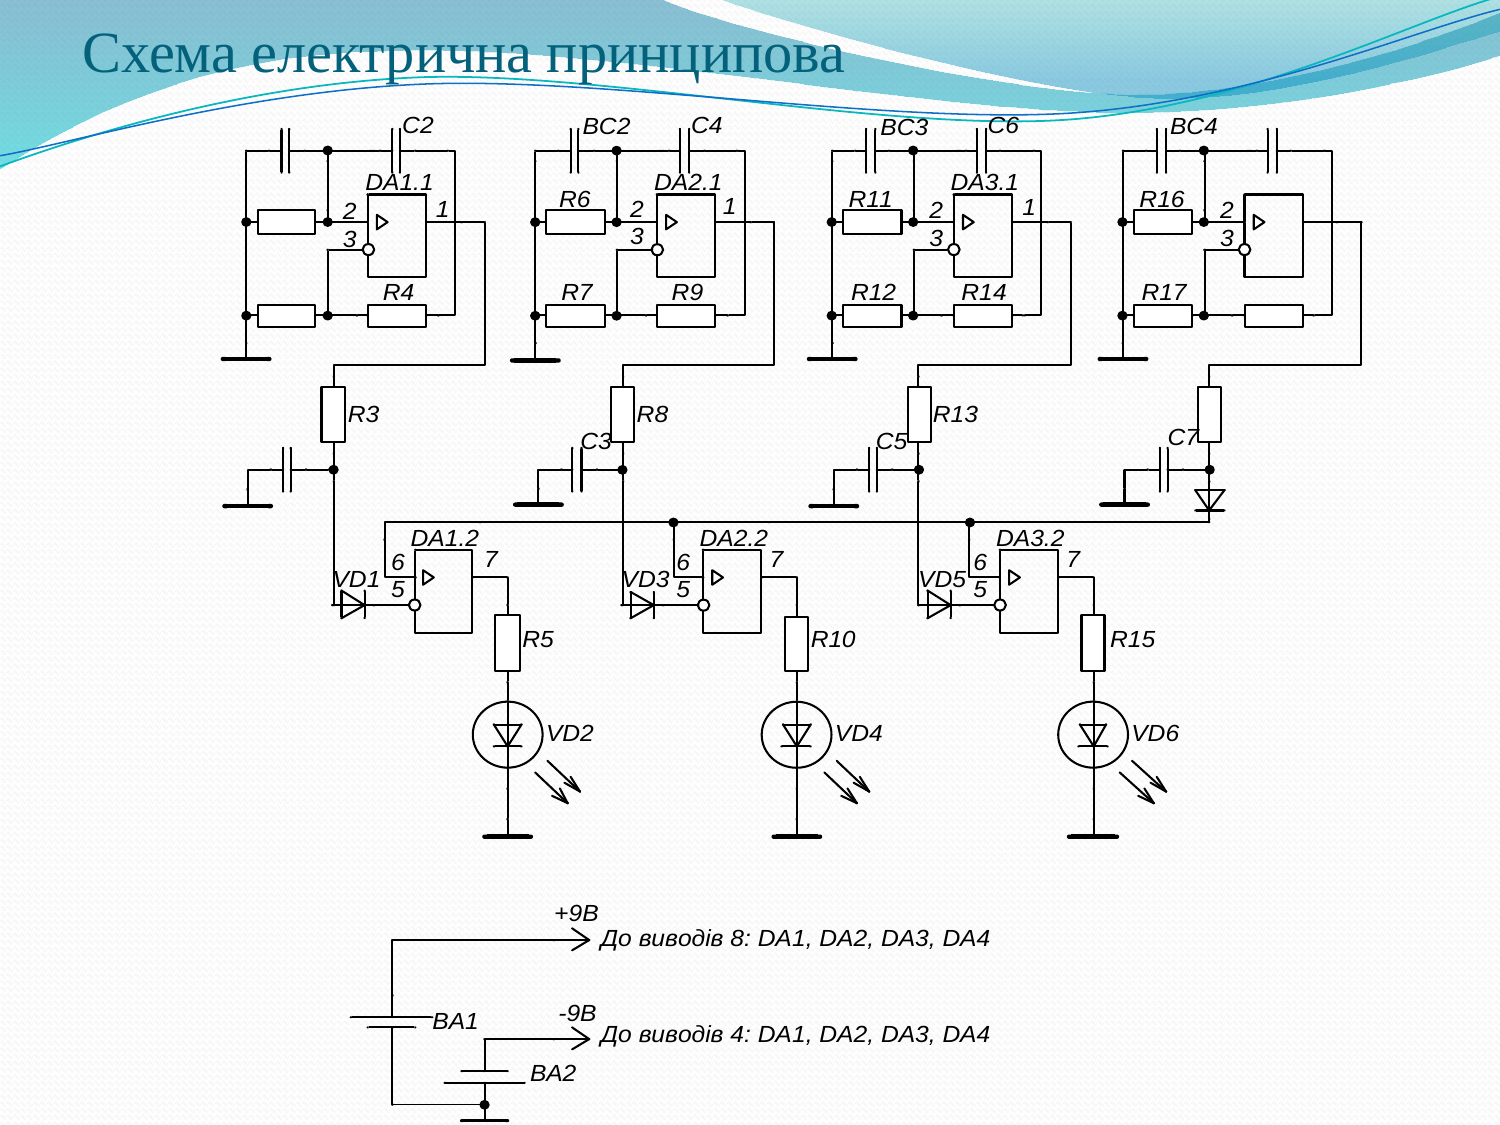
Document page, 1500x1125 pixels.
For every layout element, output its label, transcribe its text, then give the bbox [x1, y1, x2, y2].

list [218, 106, 1365, 1125]
title Схема електрична принципова [82, 1, 1282, 85]
